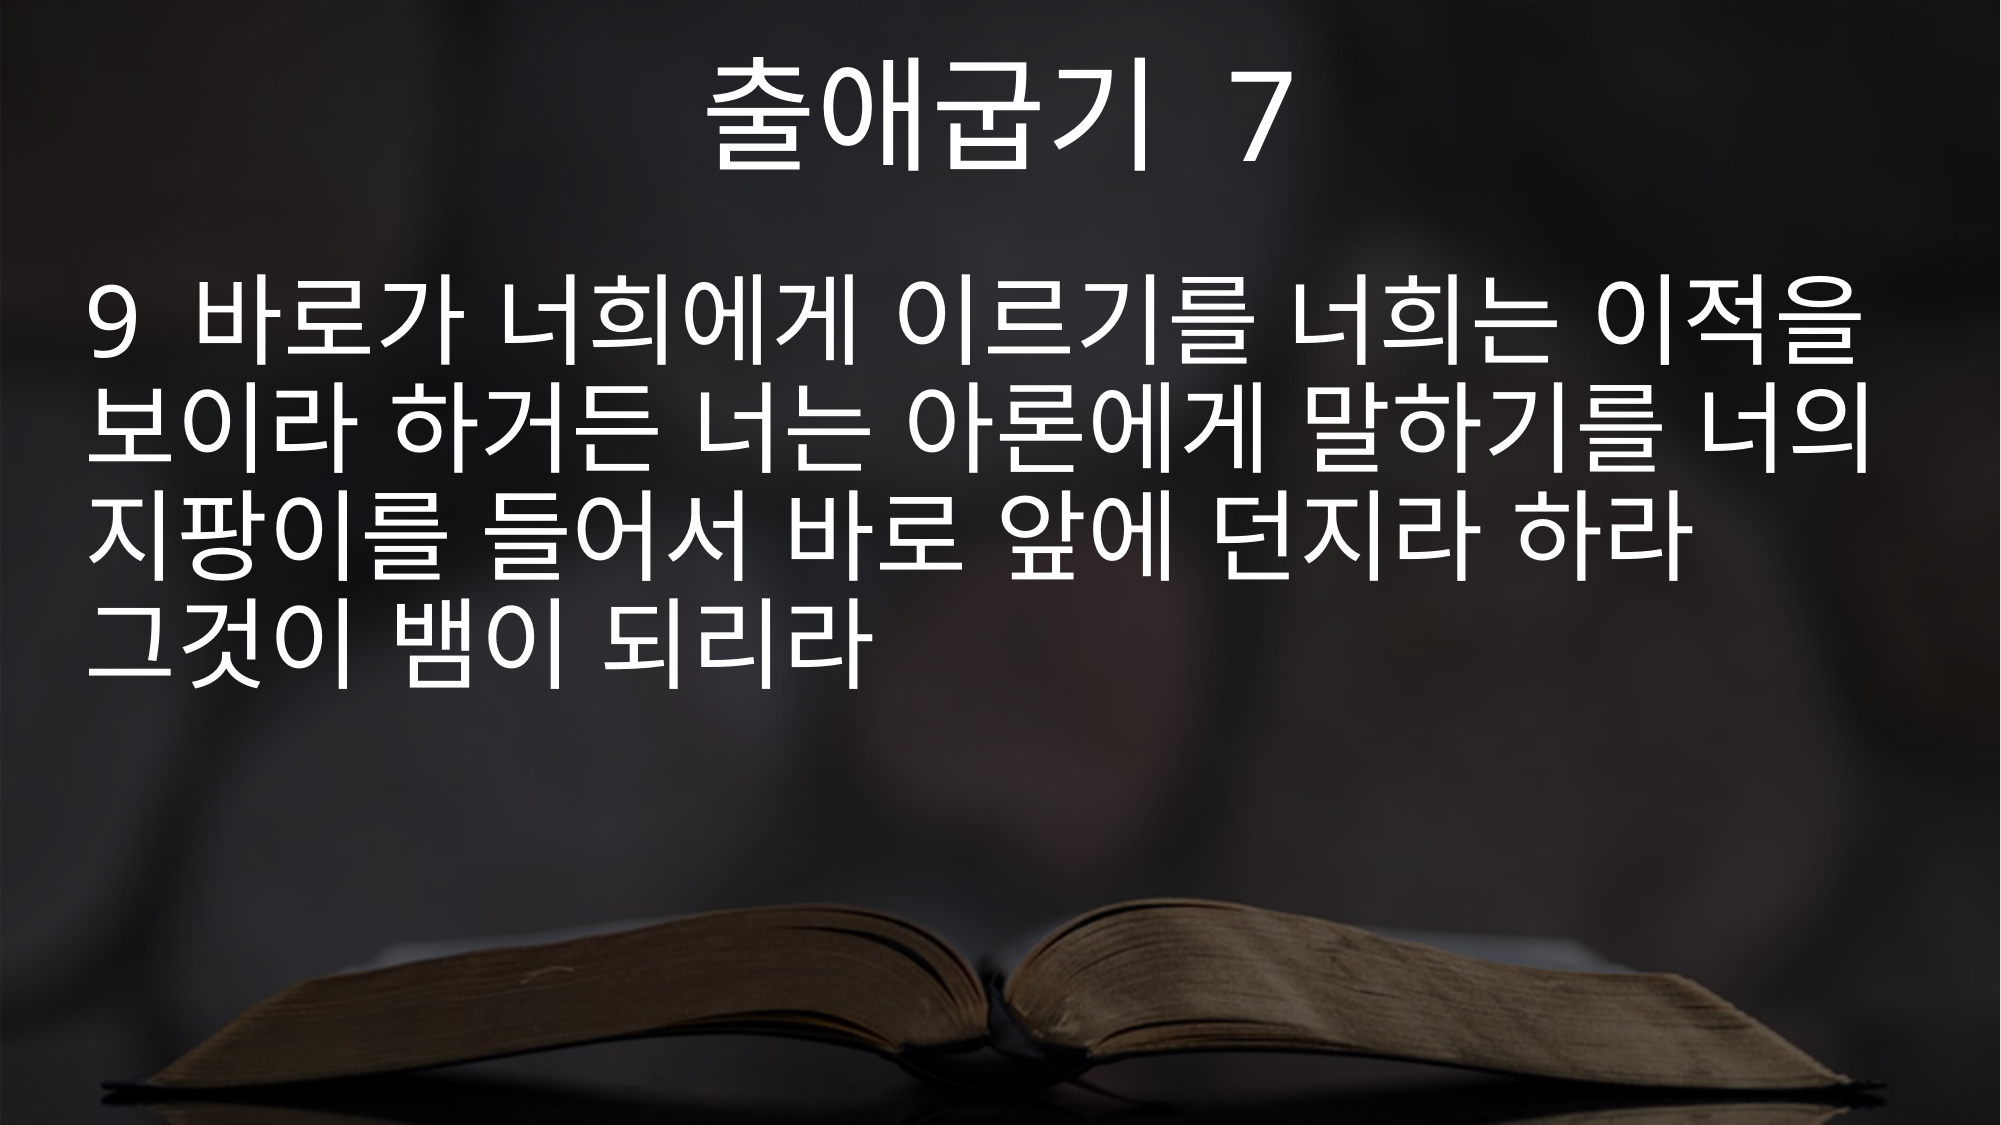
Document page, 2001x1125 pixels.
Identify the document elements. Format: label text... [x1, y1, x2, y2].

footer 출애굽기 7 [0, 32, 2000, 192]
list 9 바로가 너희에게 이르기를 너희는 이적을 보이라 하거든 너는 아론에게 말하기를 너의 지팡이를 들어서 바로 앞에 던지라 하라 그것이 뱀이 되리라 [69, 263, 1953, 423]
picture [0, 0, 2001, 1125]
